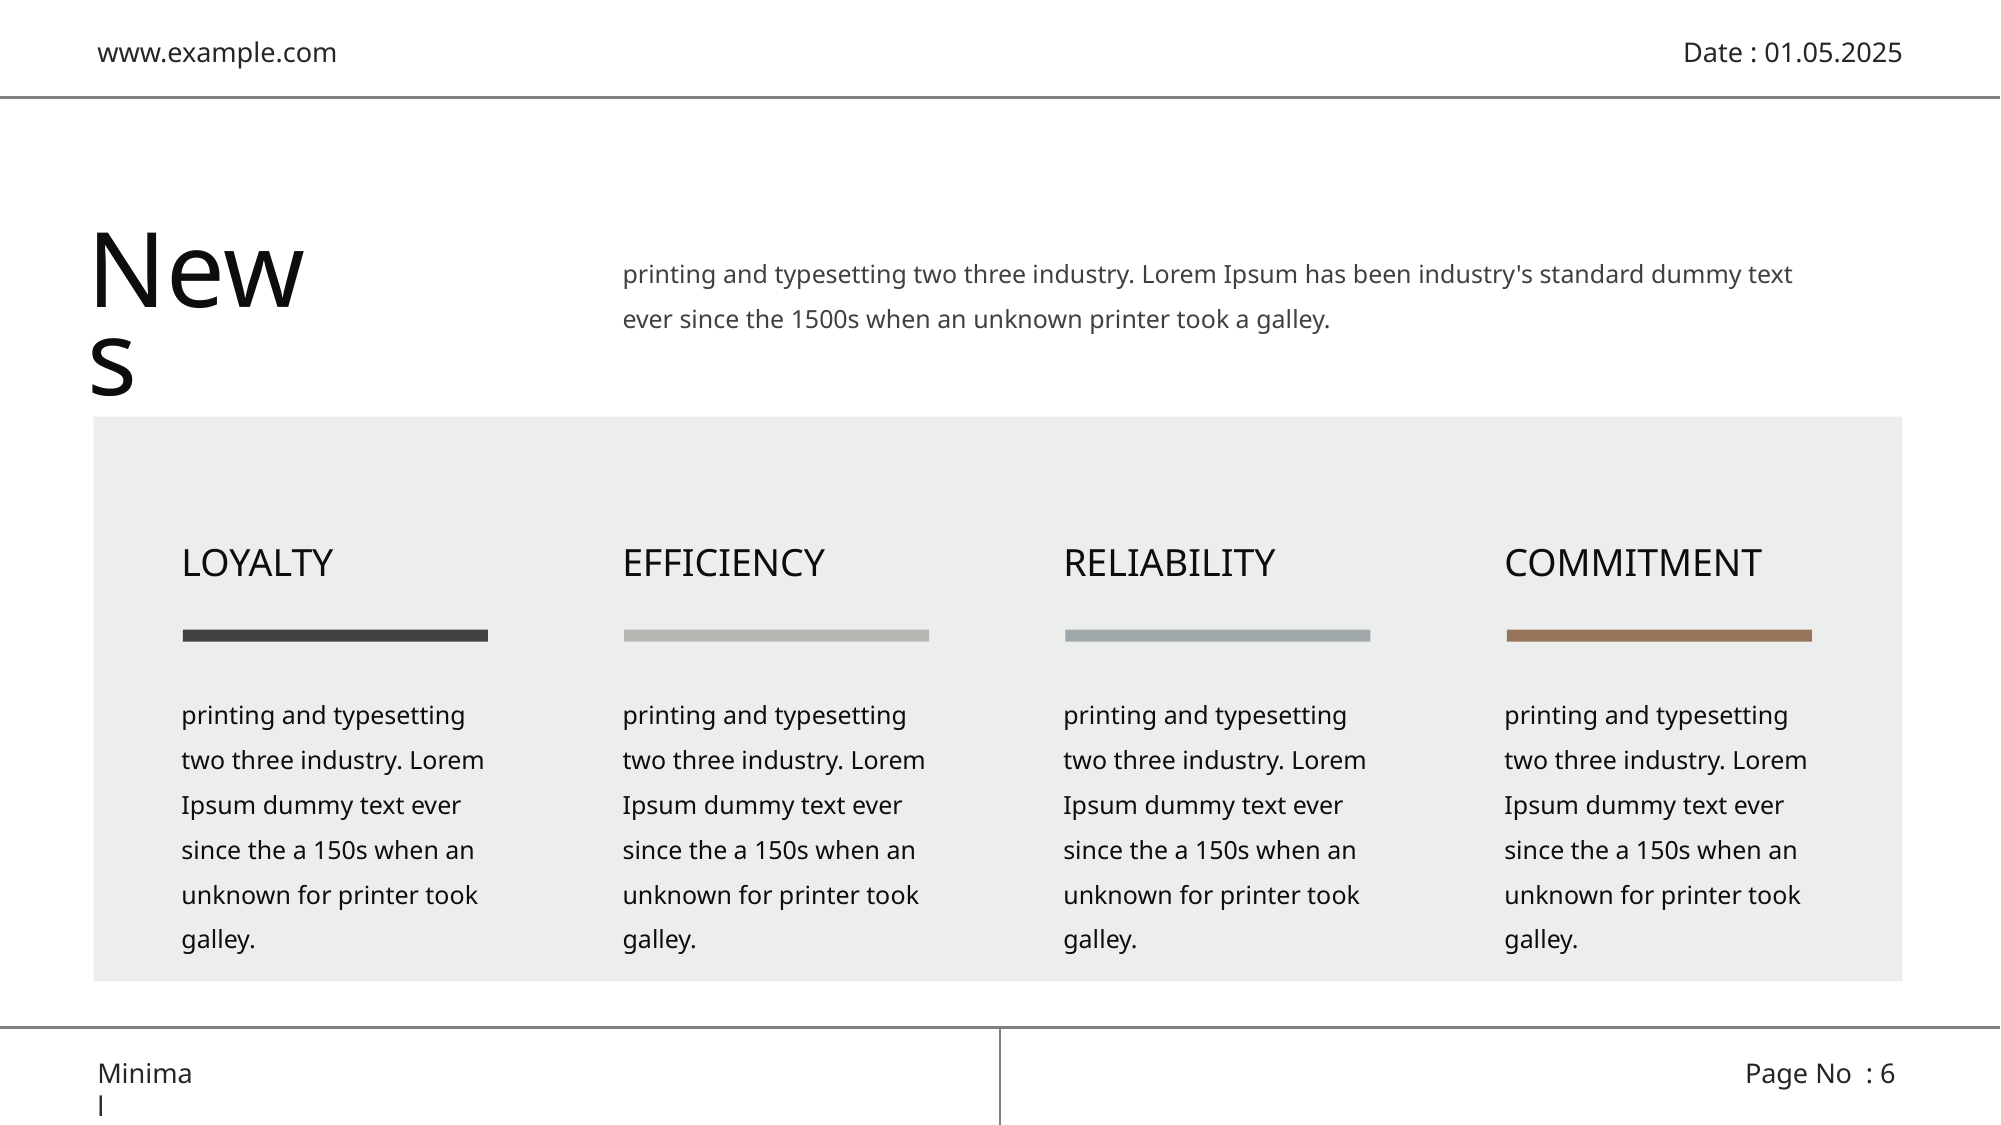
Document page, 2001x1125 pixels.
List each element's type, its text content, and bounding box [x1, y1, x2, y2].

text_box printing and typesetting two three industry. Lorem Ipsum dummy text ever since the a 150s when an unknown for printer took galley. [166, 677, 507, 962]
text_box EFFICIENCY [607, 531, 868, 592]
text_box [623, 629, 930, 643]
text_box News [72, 230, 352, 421]
text_box printing and typesetting two three industry. Lorem Ipsum has been industry's standard dummy text ever since the 1500s when an unknown printer took a galley. [607, 236, 999, 341]
text_box [182, 629, 489, 643]
text_box LOYALTY [166, 531, 386, 592]
text_box printing and typesetting two three industry. Lorem Ipsum dummy text ever since the a 150s when an unknown for printer took galley. [607, 677, 948, 962]
picture [999, 191, 2000, 1028]
text_box [93, 416, 999, 982]
